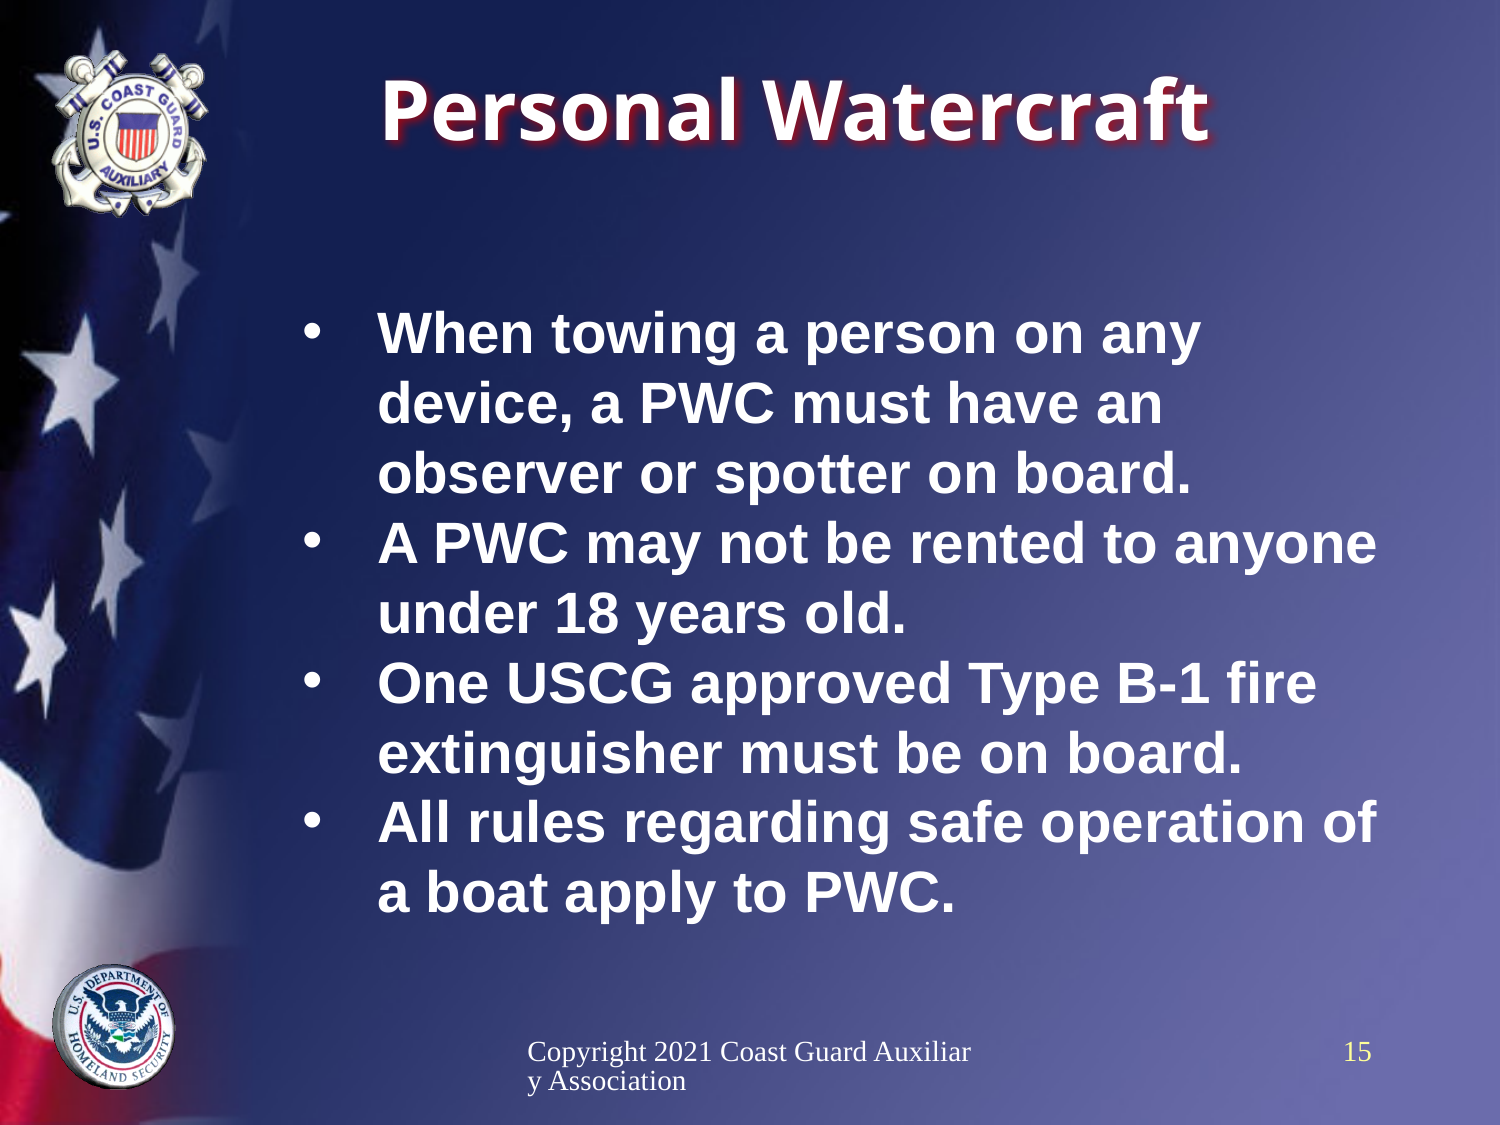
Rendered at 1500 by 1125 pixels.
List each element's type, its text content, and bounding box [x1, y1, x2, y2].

footer Copyright 2021 Coast Guard Auxiliary Association [512, 1025, 988, 1100]
title Personal Watercraft [137, 37, 1388, 177]
picture [0, 0, 1500, 1125]
slide_number 15 [1074, 1025, 1388, 1100]
text_box When towing a person on any device, a PWC must have an observer or spotter on board. A PWC may not be rented to anyone under 18 years old. One USCG approved Type B-1 fire extinguisher must be on board. All rules regarding safe operation of a boat apply to PWC. [287, 287, 1425, 1002]
